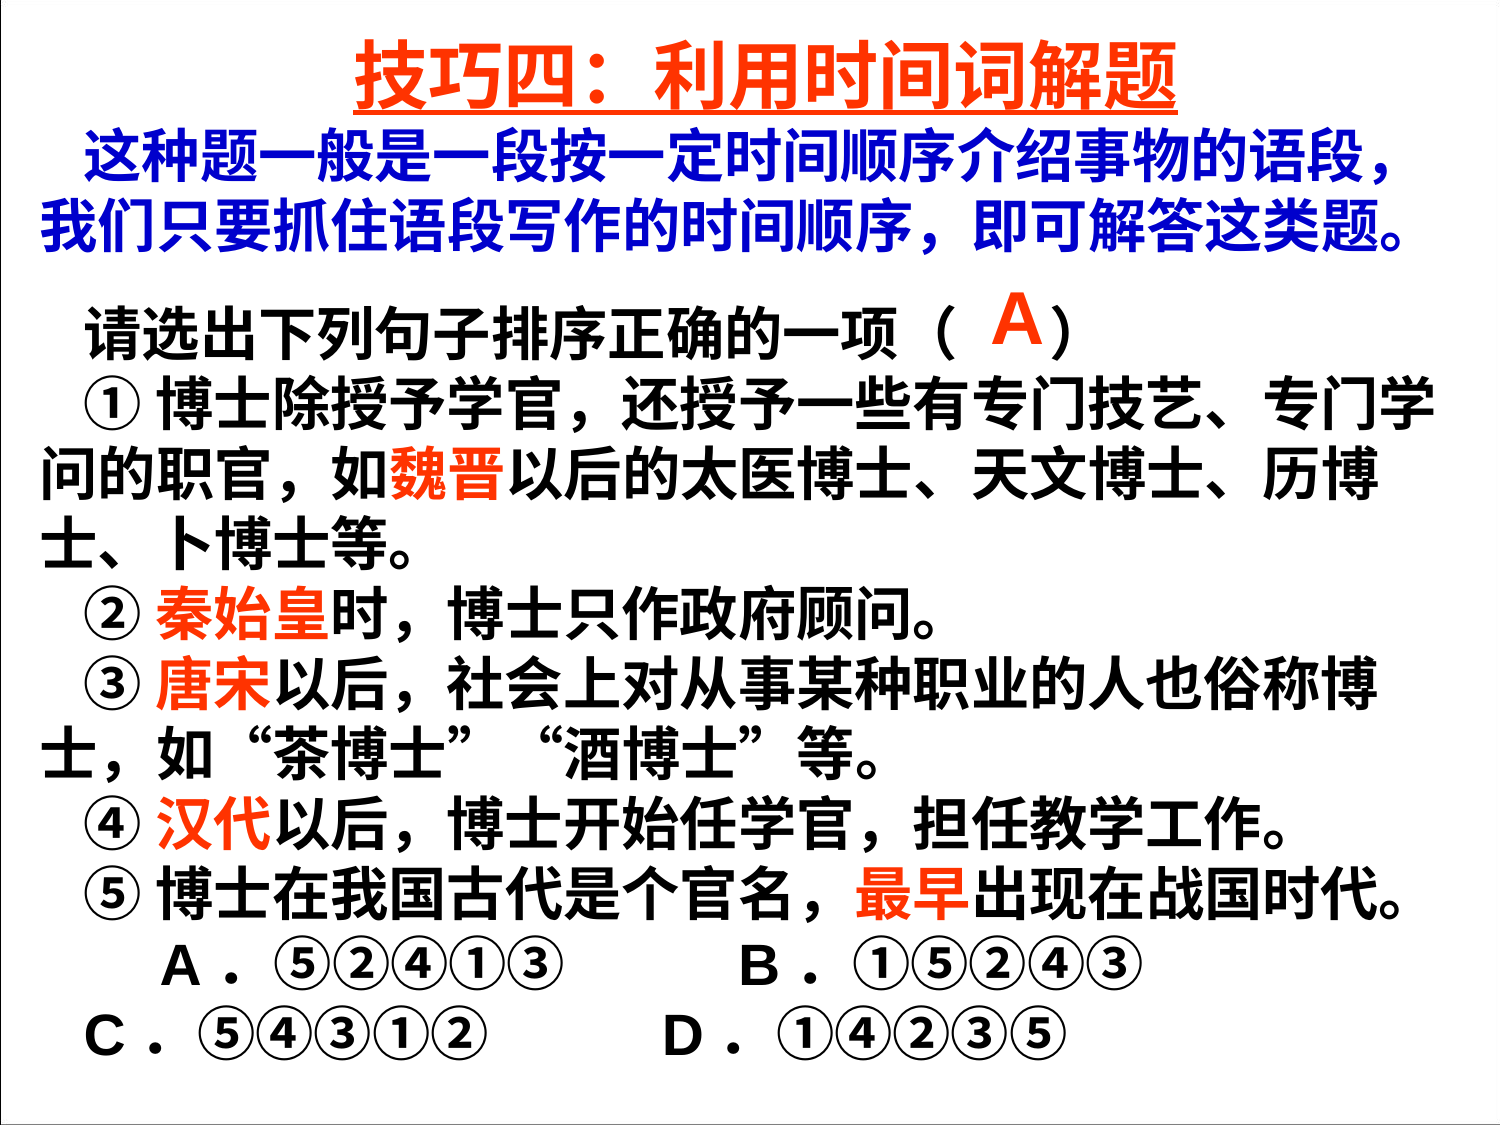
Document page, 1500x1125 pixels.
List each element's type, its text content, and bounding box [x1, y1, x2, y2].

text_box A [975, 262, 1060, 368]
picture [0, 0, 1500, 1125]
text_box 技巧四：利用时间词解题 这种题一般是一段按一定时间顺序介绍事物的语段，我们只要抓住语段写作的时间顺序，即可解答这类题。 请选出下列句子排序正确的一项（ ） ①博士除授予学官，还授予一些有专门技艺、专门学问的职官，如魏晋以后的太医博士、天文博士、历博士、卜博士等。 ②秦始皇时，博士只作政府顾问。 ③唐宋以后，社会上对从事某种职业的人也俗称博士，如“茶博士”“酒博士”等。 ④汉代以后，博士开始任学官，担任教学工作。 ⑤博士在我国古代是个官名，最早出现在战国时代。 A．⑤②④①③ B．①⑤②④③ C．⑤④③①② D．①④②③⑤ [24, 21, 1463, 1068]
